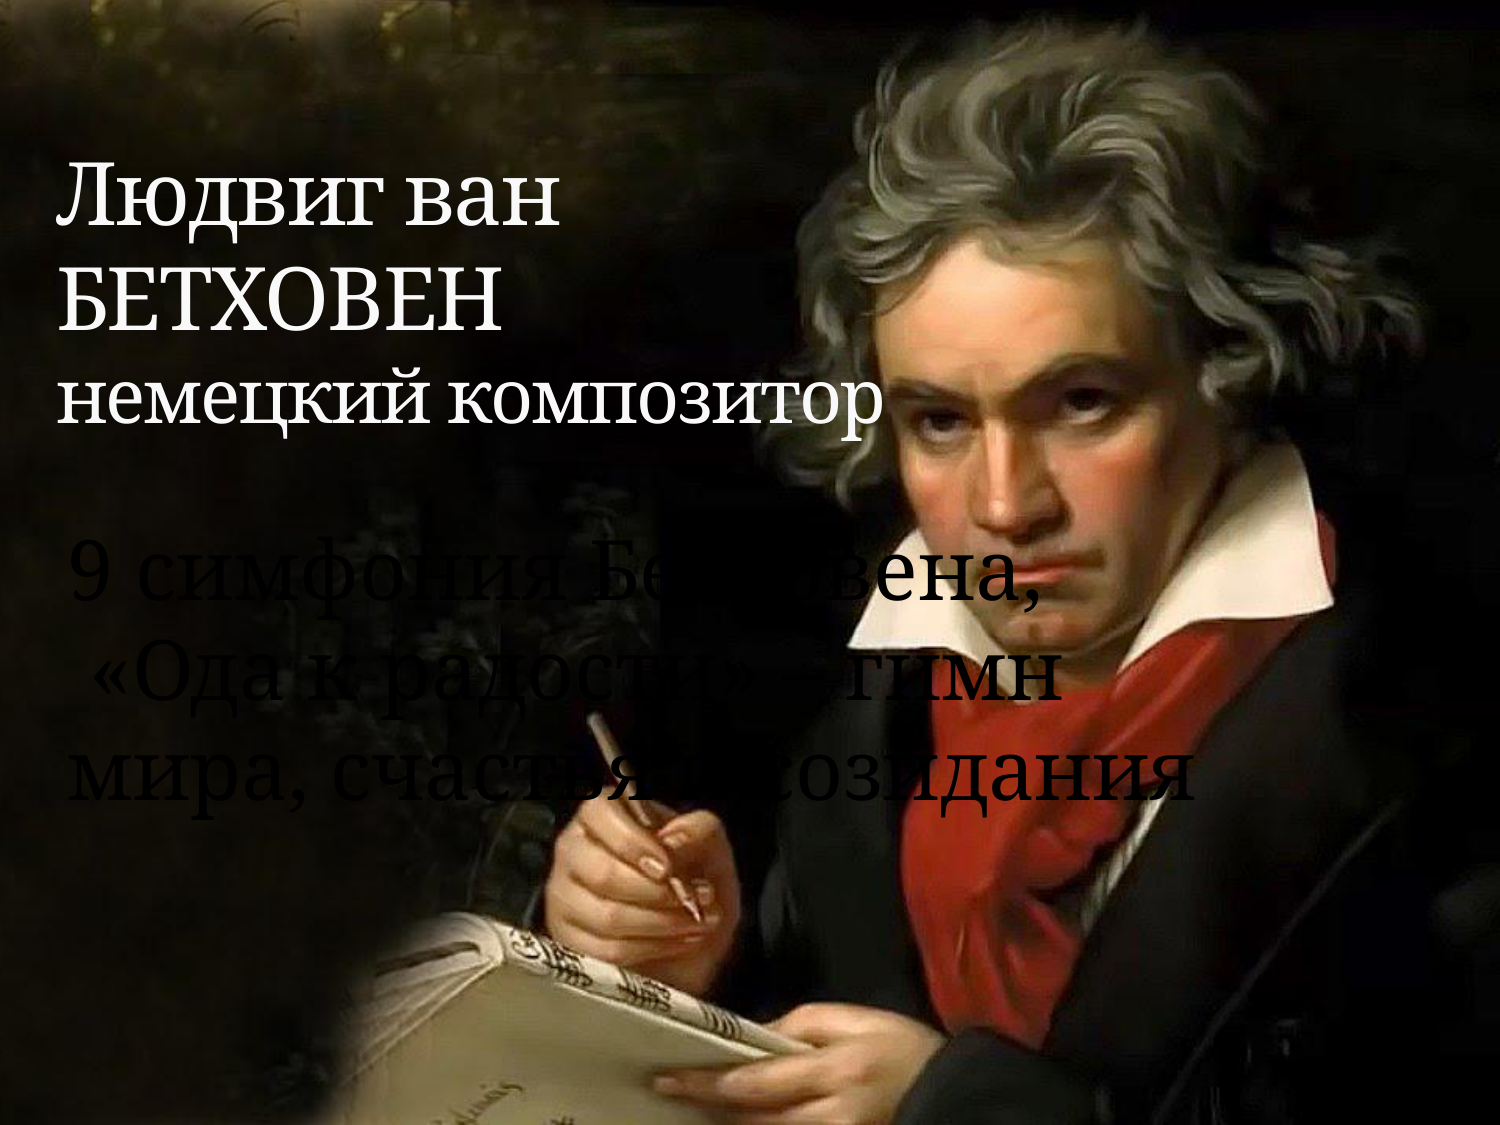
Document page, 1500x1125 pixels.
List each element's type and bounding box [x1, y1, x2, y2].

list [0, 2, 1499, 1123]
